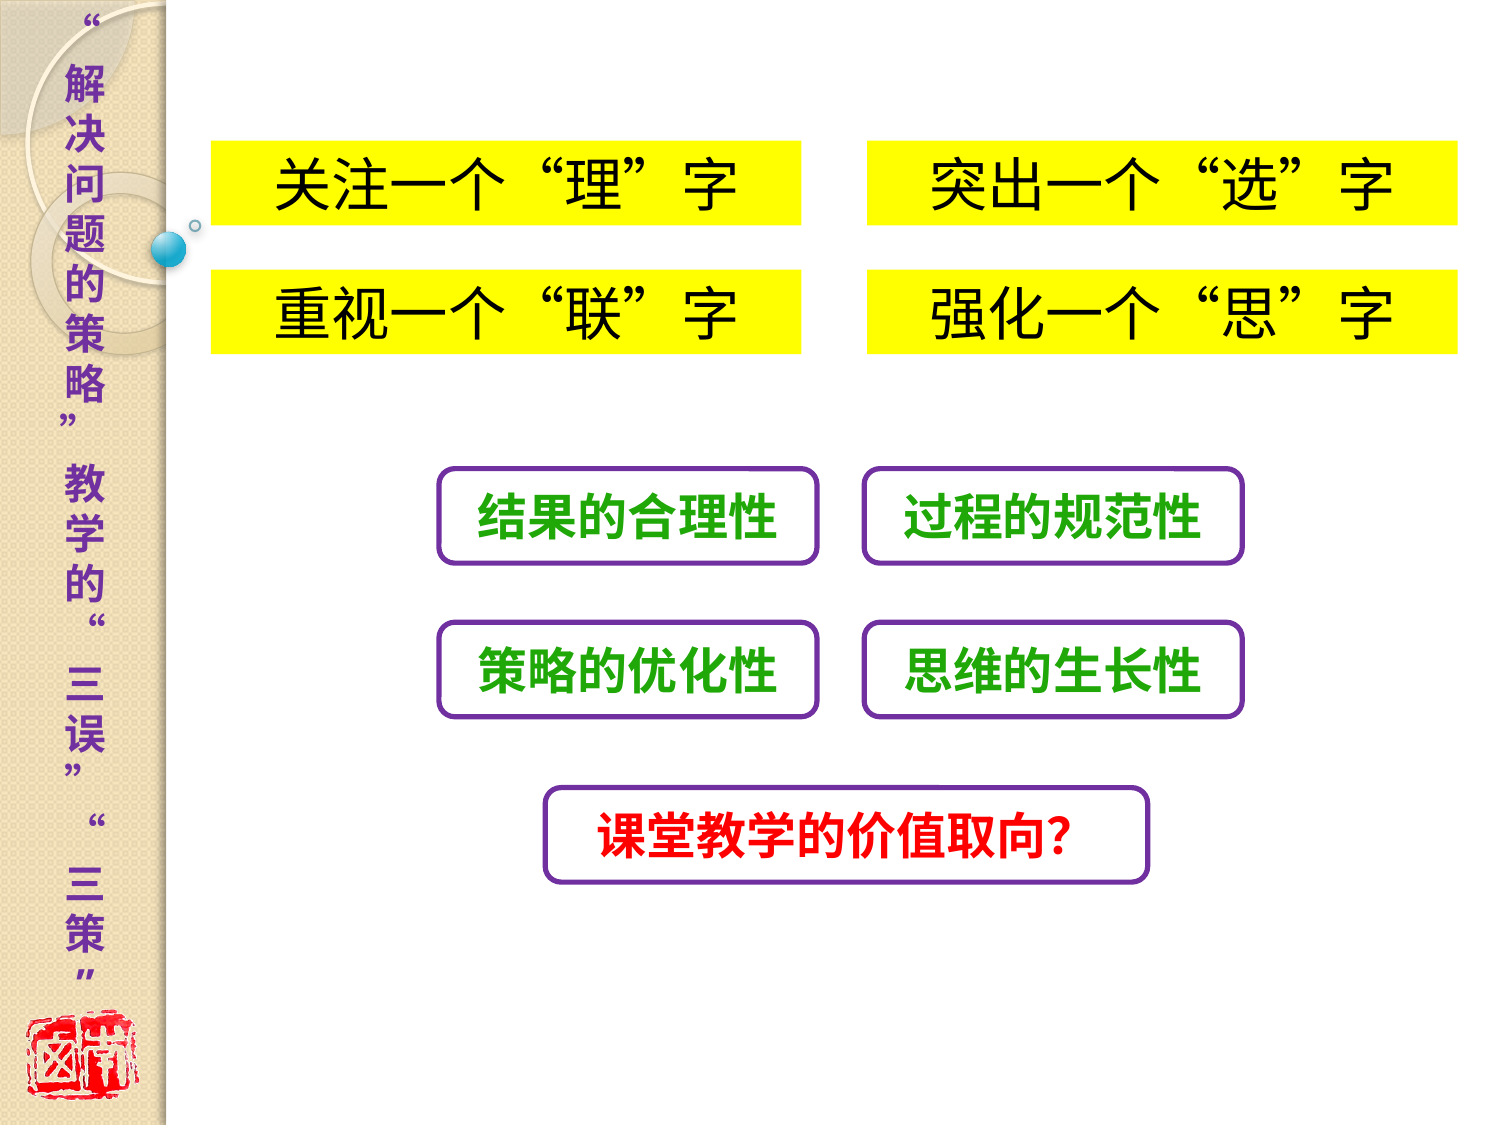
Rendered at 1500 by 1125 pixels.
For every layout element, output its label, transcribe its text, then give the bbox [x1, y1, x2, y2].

picture [23, 1006, 142, 1102]
text_box 重视一个“联”字 [210, 269, 802, 355]
text_box 关注一个“理”字 [210, 140, 802, 226]
text_box 结果的合理性 [436, 466, 820, 566]
text_box “解决问题的策略 ”教学的“三误”“三策 ” [35, 0, 136, 1003]
text_box 策略的优化性 [436, 620, 820, 719]
text_box 课堂教学的价值取向？ [543, 785, 1150, 885]
text_box 思维的生长性 [862, 620, 1245, 719]
text_box 过程的规范性 [862, 466, 1245, 566]
text_box 突出一个“选”字 [867, 140, 1458, 226]
text_box 强化一个“思”字 [867, 269, 1458, 355]
